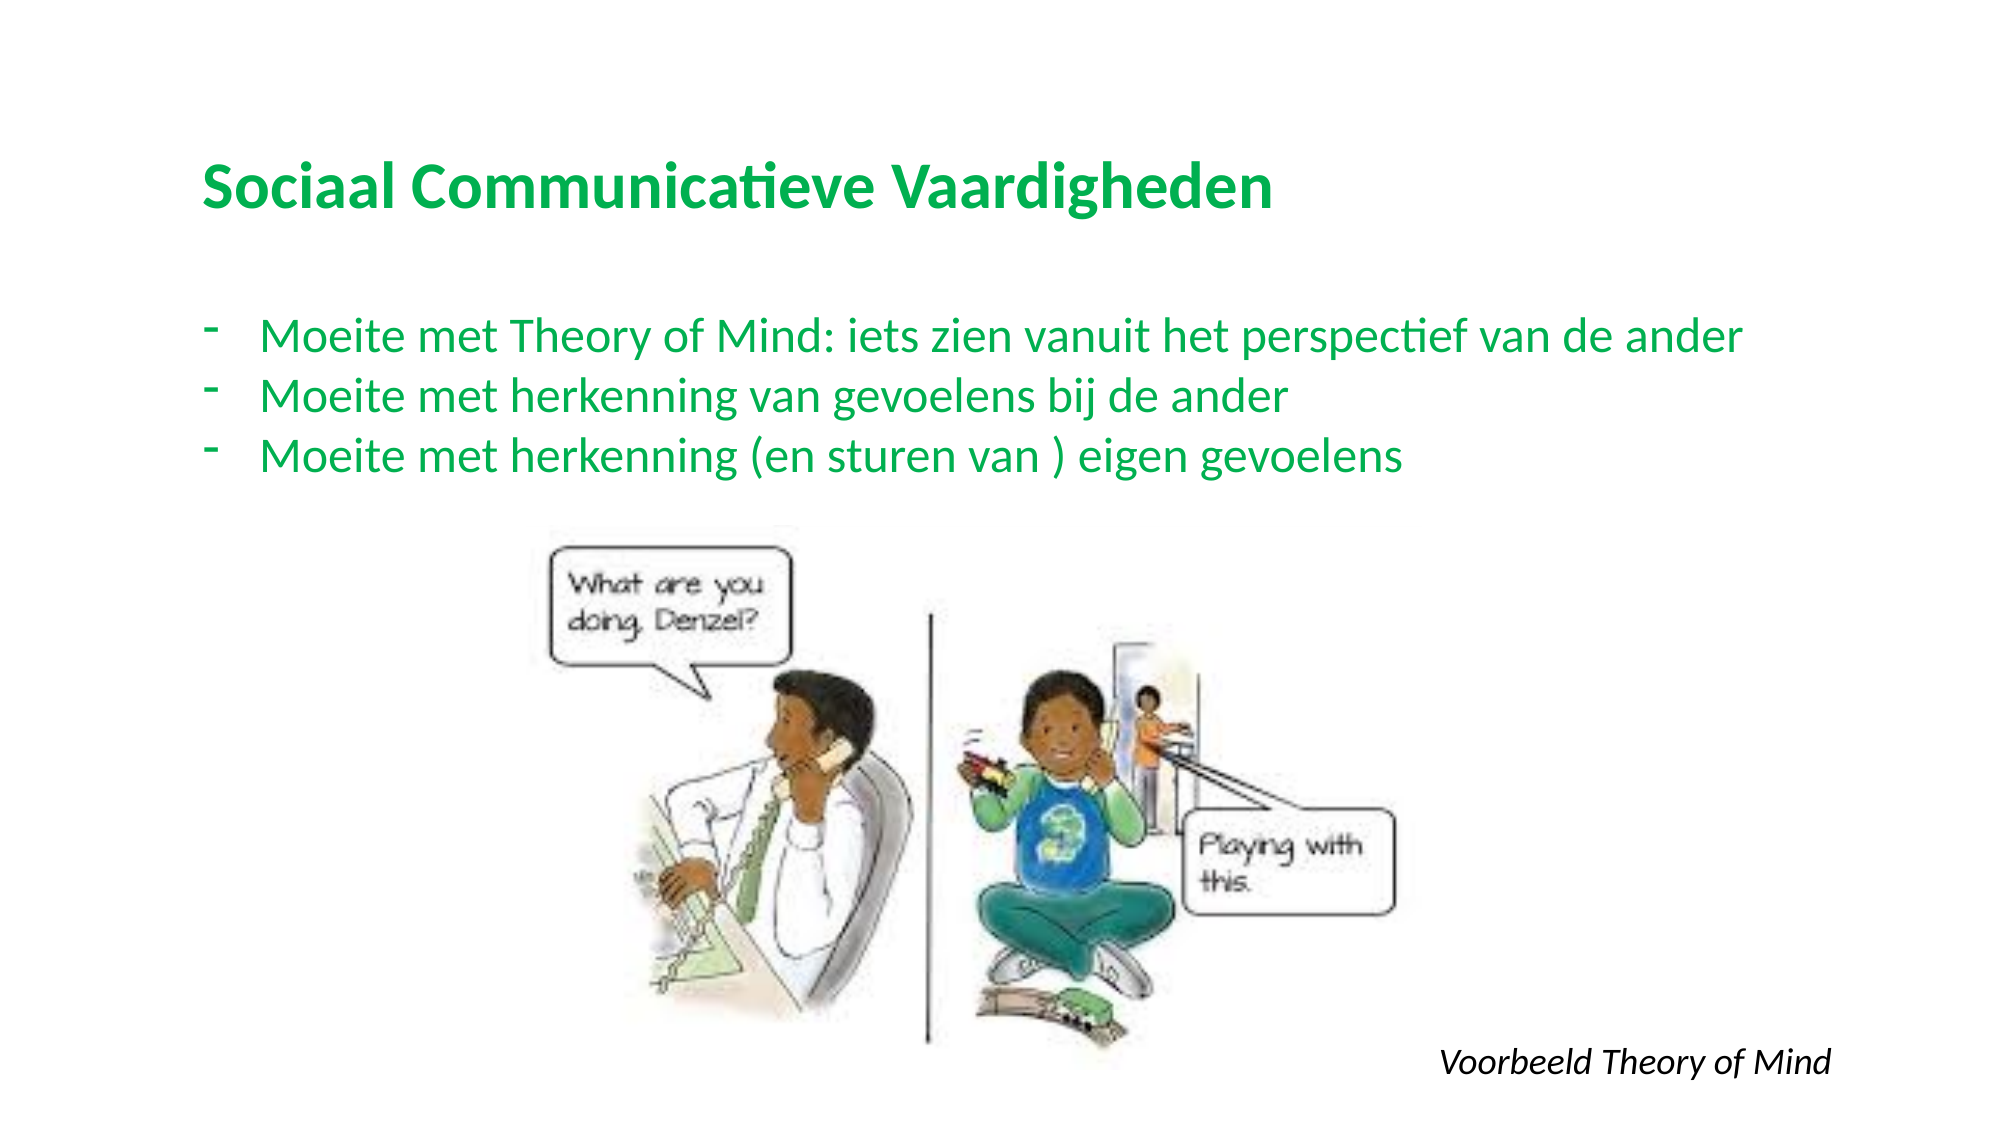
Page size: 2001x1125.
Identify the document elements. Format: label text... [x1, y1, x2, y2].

text_box Voorbeeld Theory of Mind [1423, 1029, 1848, 1090]
text_box Sociaal Communicatieve Vaardigheden Moeite met Theory of Mind: iets zien vanuit het perspectief van de ander Moeite met herkenning van gevoelens bij de ander Moeite met herkenning (en sturen van ) eigen gevoelens [188, 134, 1760, 490]
picture [525, 525, 1422, 1070]
